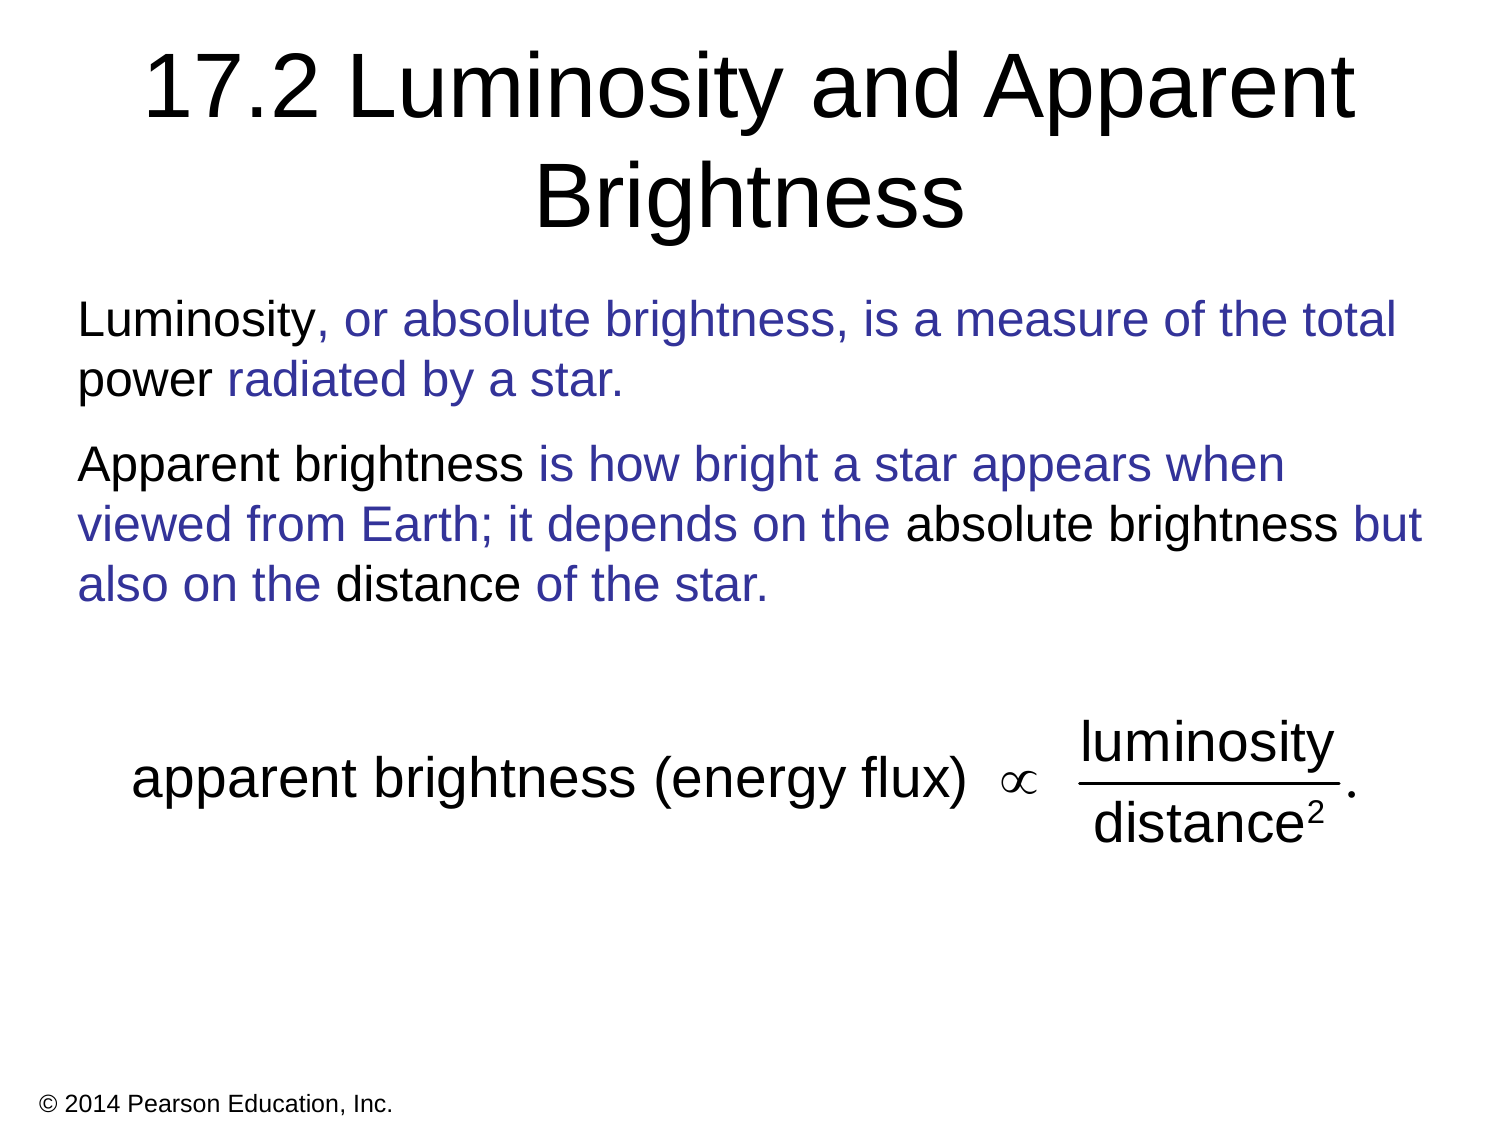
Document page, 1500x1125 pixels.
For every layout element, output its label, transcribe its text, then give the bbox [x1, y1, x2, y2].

title 17.2 Luminosity and Apparent Brightness [75, 10, 1425, 261]
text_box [129, 712, 1361, 851]
text_box Luminosity, or absolute brightness, is a measure of the total power radiated by a star. Apparent brightness is how bright a star appears when viewed from Earth; it depends on the absolute brightness but also on the distance of the star. [62, 279, 1438, 620]
